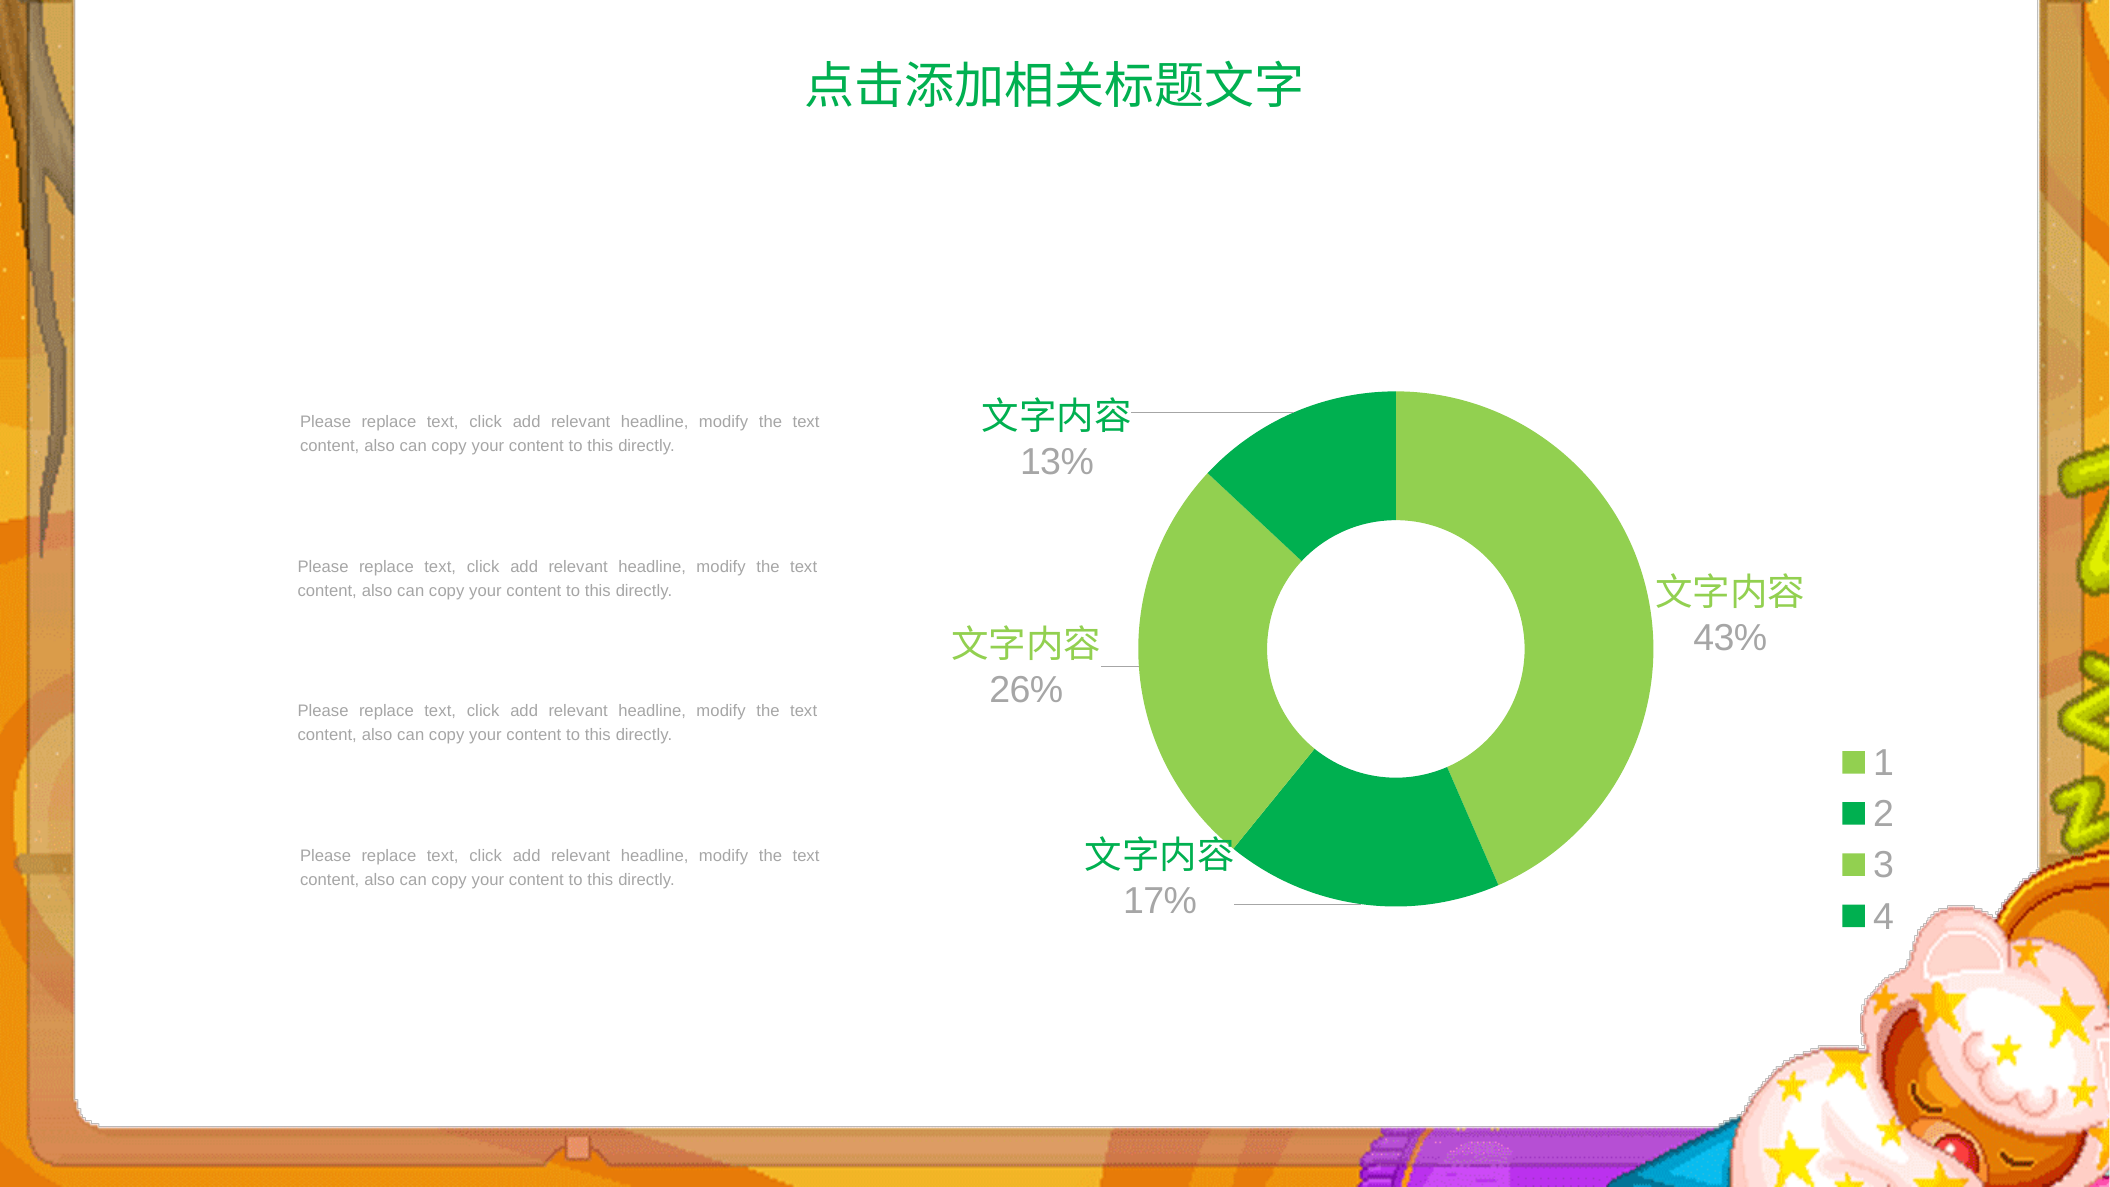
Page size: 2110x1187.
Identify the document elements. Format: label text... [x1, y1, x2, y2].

text_box 点击添加相关标题文字 [803, 53, 1307, 114]
text_box Please replace text, click add relevant headline, modify the text content, also can copy your content to this directly. [300, 840, 821, 889]
chart [914, 345, 1964, 961]
text_box Please replace text, click add relevant headline, modify the text content, also can copy your content to this directly. [300, 406, 821, 455]
text_box Please replace text, click add relevant headline, modify the text content, also can copy your content to this directly. [297, 696, 819, 744]
picture [0, 0, 2110, 1187]
text_box Please replace text, click add relevant headline, modify the text content, also can copy your content to this directly. [297, 551, 819, 600]
